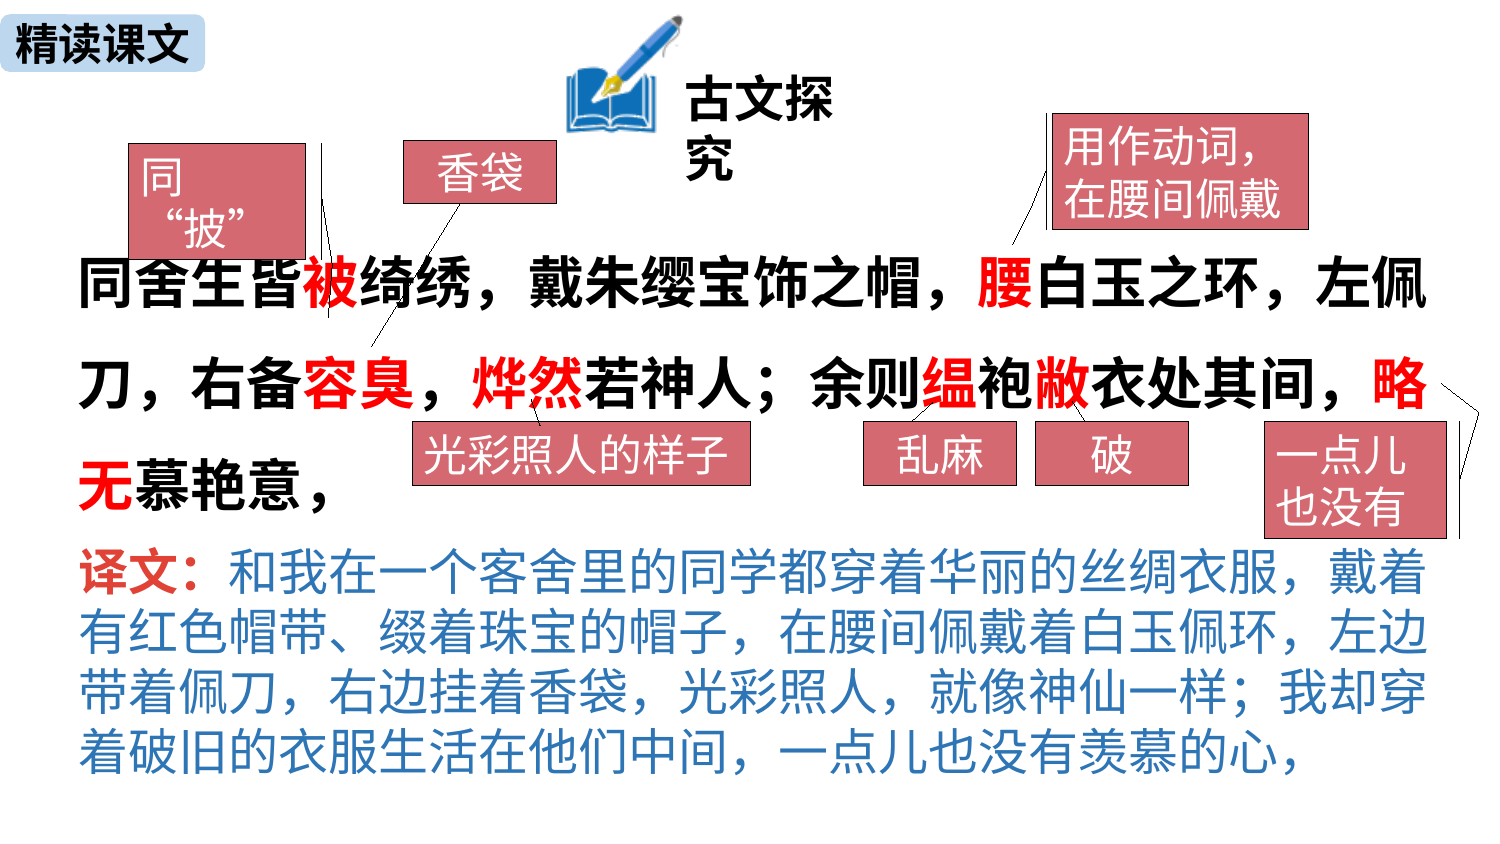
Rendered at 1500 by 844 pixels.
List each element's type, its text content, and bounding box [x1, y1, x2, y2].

text_box 同“披” [128, 143, 306, 260]
text_box 古文探究 [689, 57, 900, 137]
text_box 同舍生皆被绮绣，戴朱缨宝饰之帽，腰白玉之环，左佩刀，右备容臭，烨然若神人；余则缊袍敝衣处其间，略无慕艳意， [66, 207, 1461, 523]
picture [556, 12, 689, 141]
text_box 译文：和我在一个客舍里的同学都穿着华丽的丝绸衣服，戴着有红色帽带、缀着珠宝的帽子，在腰间佩戴着白玉佩环，左边带着佩刀，右边挂着香袋，光彩照人，就像神仙一样；我却穿着破旧的衣服生活在他们中间，一点儿也没有羡慕的心， [66, 534, 1447, 786]
text_box 一点儿也没有 [1264, 421, 1447, 539]
text_box 精读课文 [0, 13, 207, 73]
text_box 用作动词，在腰间佩戴 [1052, 113, 1309, 230]
text_box 破 [1035, 401, 1189, 486]
text_box 光彩照人的样子 [412, 399, 751, 486]
text_box 香袋 [371, 140, 557, 347]
text_box 乱麻 [863, 402, 1017, 486]
